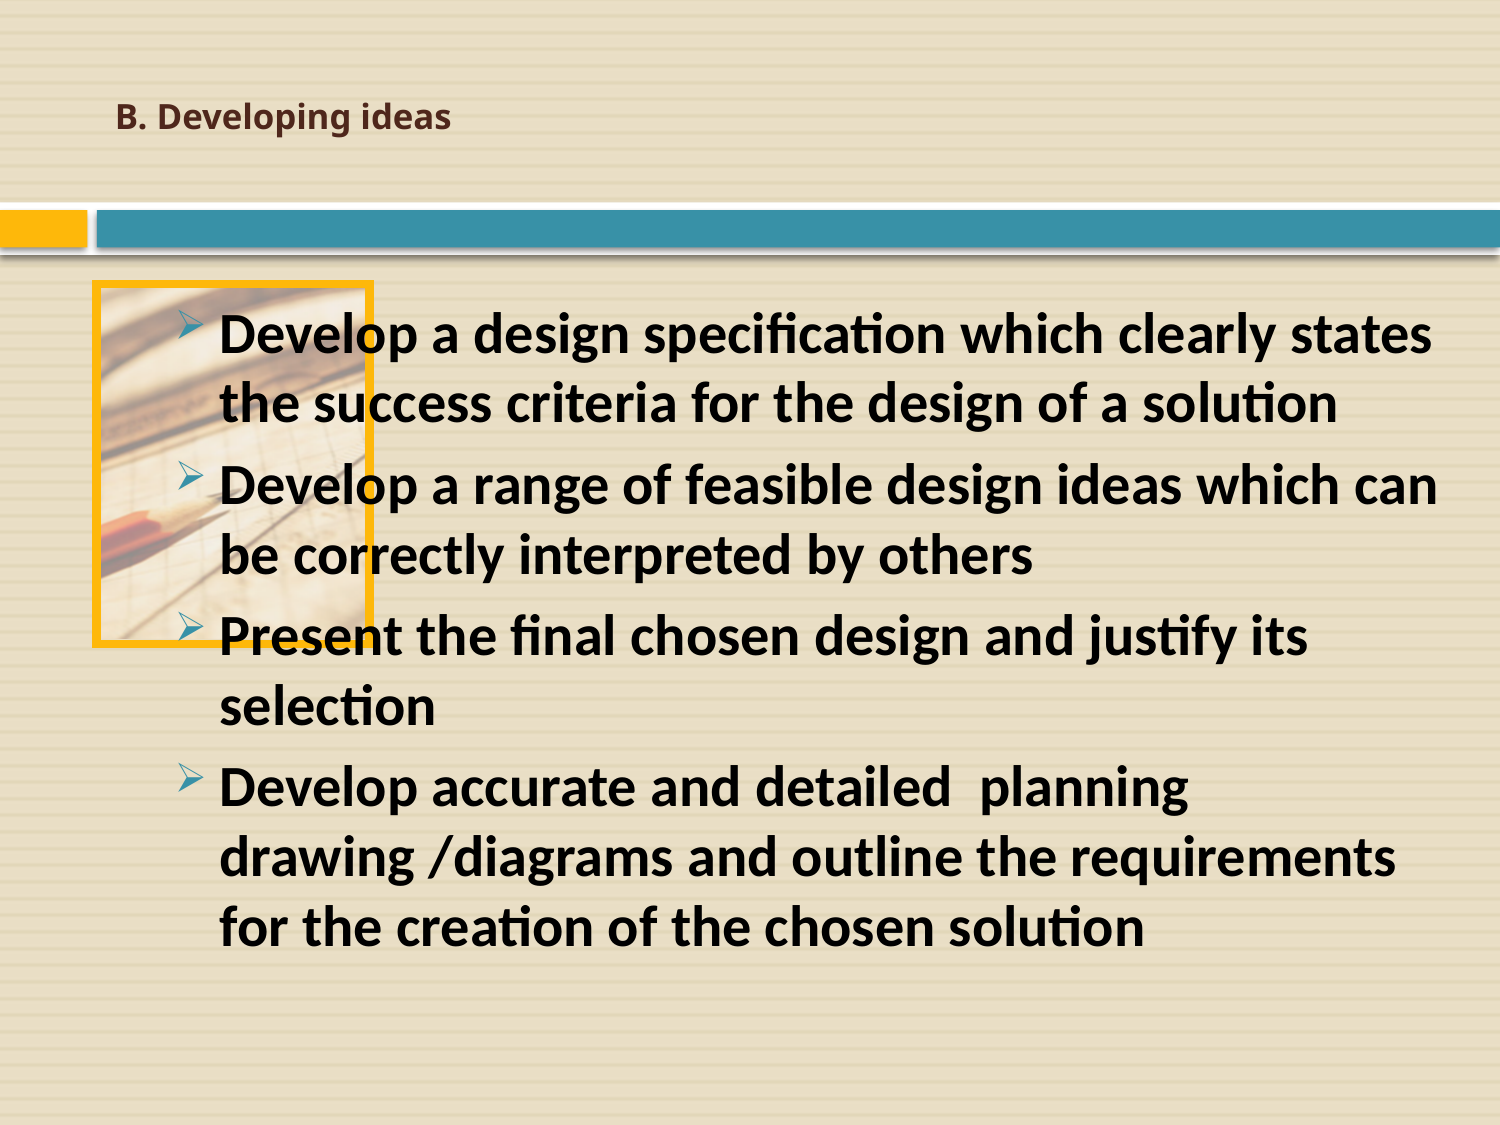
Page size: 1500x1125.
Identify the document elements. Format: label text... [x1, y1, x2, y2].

list Develop a design specification which clearly states the success criteria for the design of a solution Develop a range of feasible design ideas which can be correctly interpreted by others Present the final chosen design and justify its selection Develop accurate and detailed planning drawing /diagrams and outline the requirements for the creation of the chosen solution [99, 287, 1471, 1094]
title B. Developing ideas [99, 44, 1425, 188]
